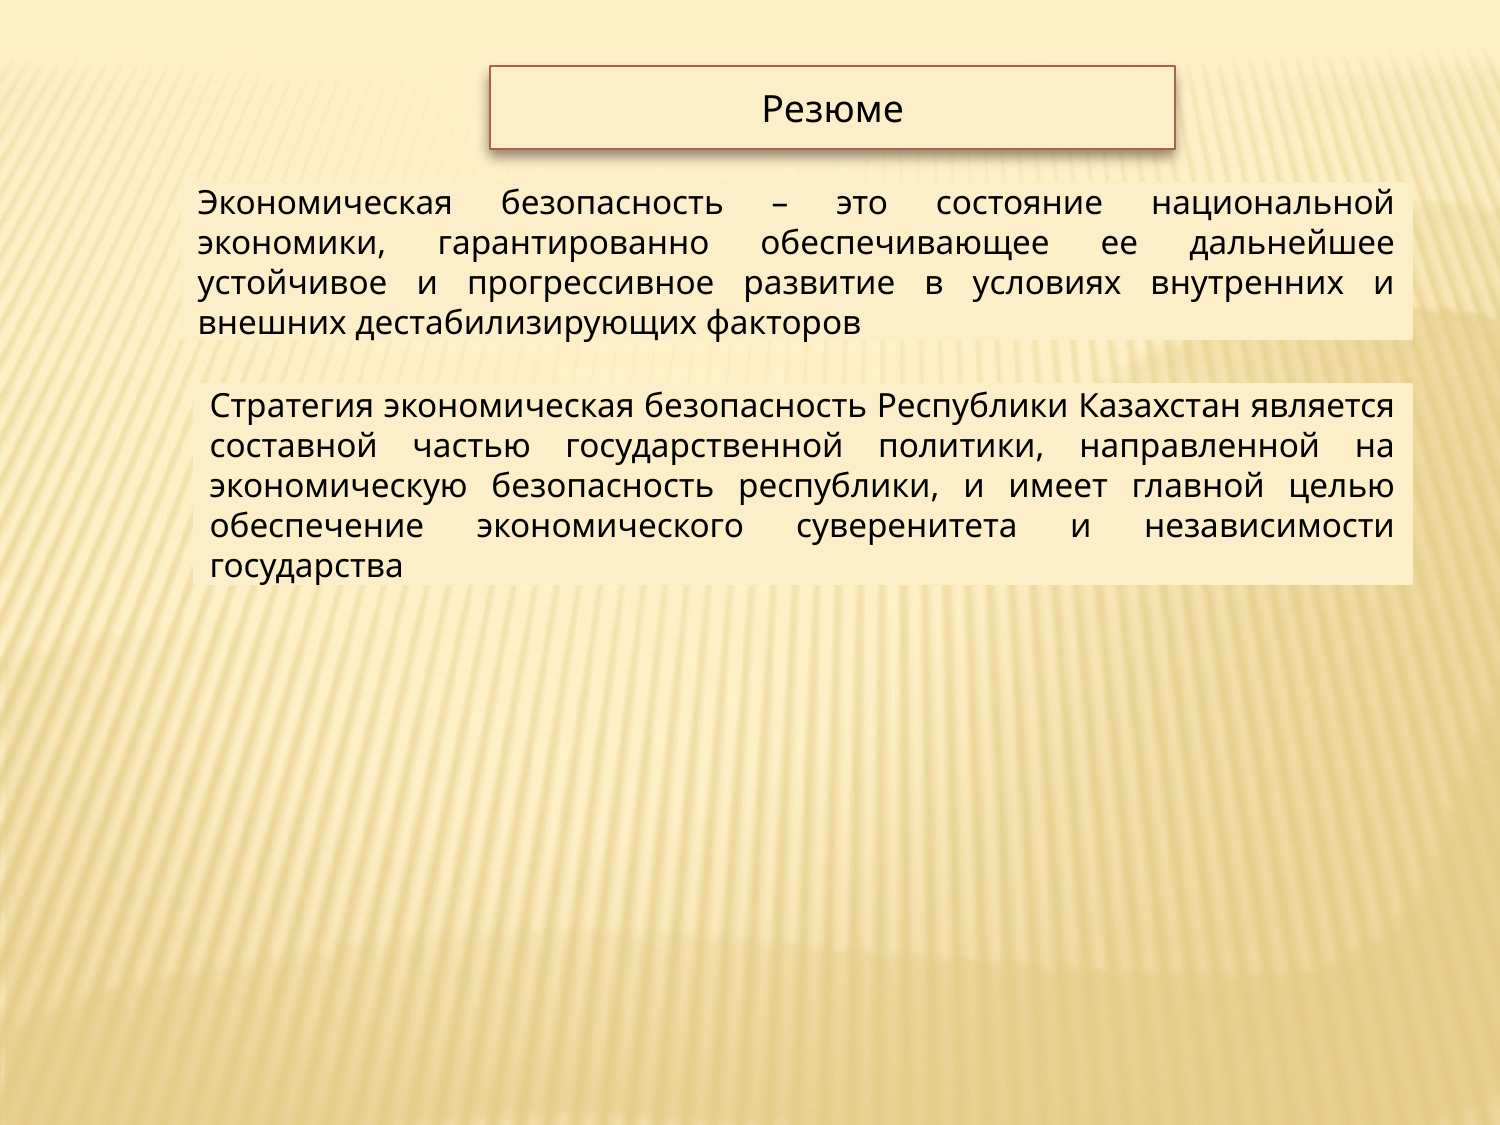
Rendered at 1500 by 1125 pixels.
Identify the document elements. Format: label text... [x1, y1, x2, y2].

text_box Стратегия экономическая безопасность Республики Казахстан является составной частью государственной политики, направленной на экономическую безопасность республики, и имеет главной целью обеспечение экономического суверенитета и независимости государства [193, 383, 1413, 585]
text_box Экономическая безопасность – это состояние национальной экономики, гарантированно обеспечивающее ее дальнейшее устойчивое и прогрессивное развитие в условиях внутренних и внешних дестабилизирующих факторов [181, 182, 1413, 340]
text_box Резюме [489, 65, 1176, 150]
